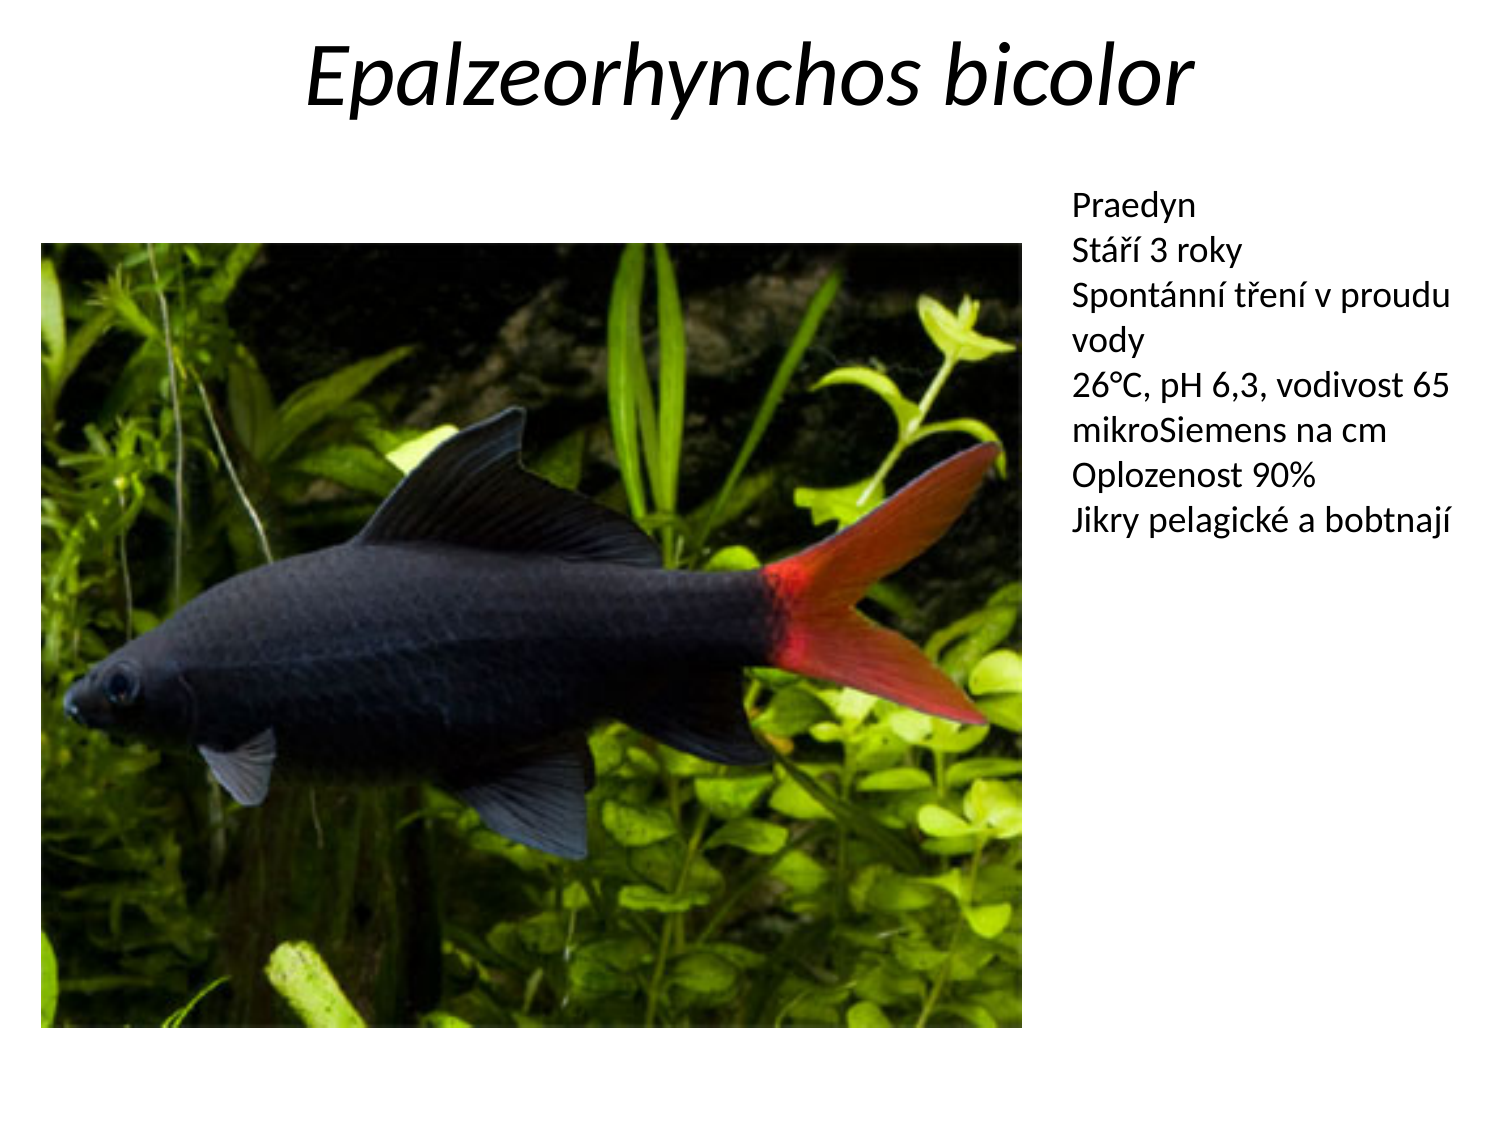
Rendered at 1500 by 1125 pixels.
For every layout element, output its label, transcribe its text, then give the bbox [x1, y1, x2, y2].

text_box Praedyn Stáří 3 roky Spontánní tření v proudu vody 26°C, pH 6,3, vodivost 65 mikroSiemens na cm Oplozenost 90% Jikry pelagické a bobtnají [1057, 172, 1483, 548]
title Epalzeorhynchos bicolor [75, 0, 1425, 138]
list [40, 243, 1022, 1029]
